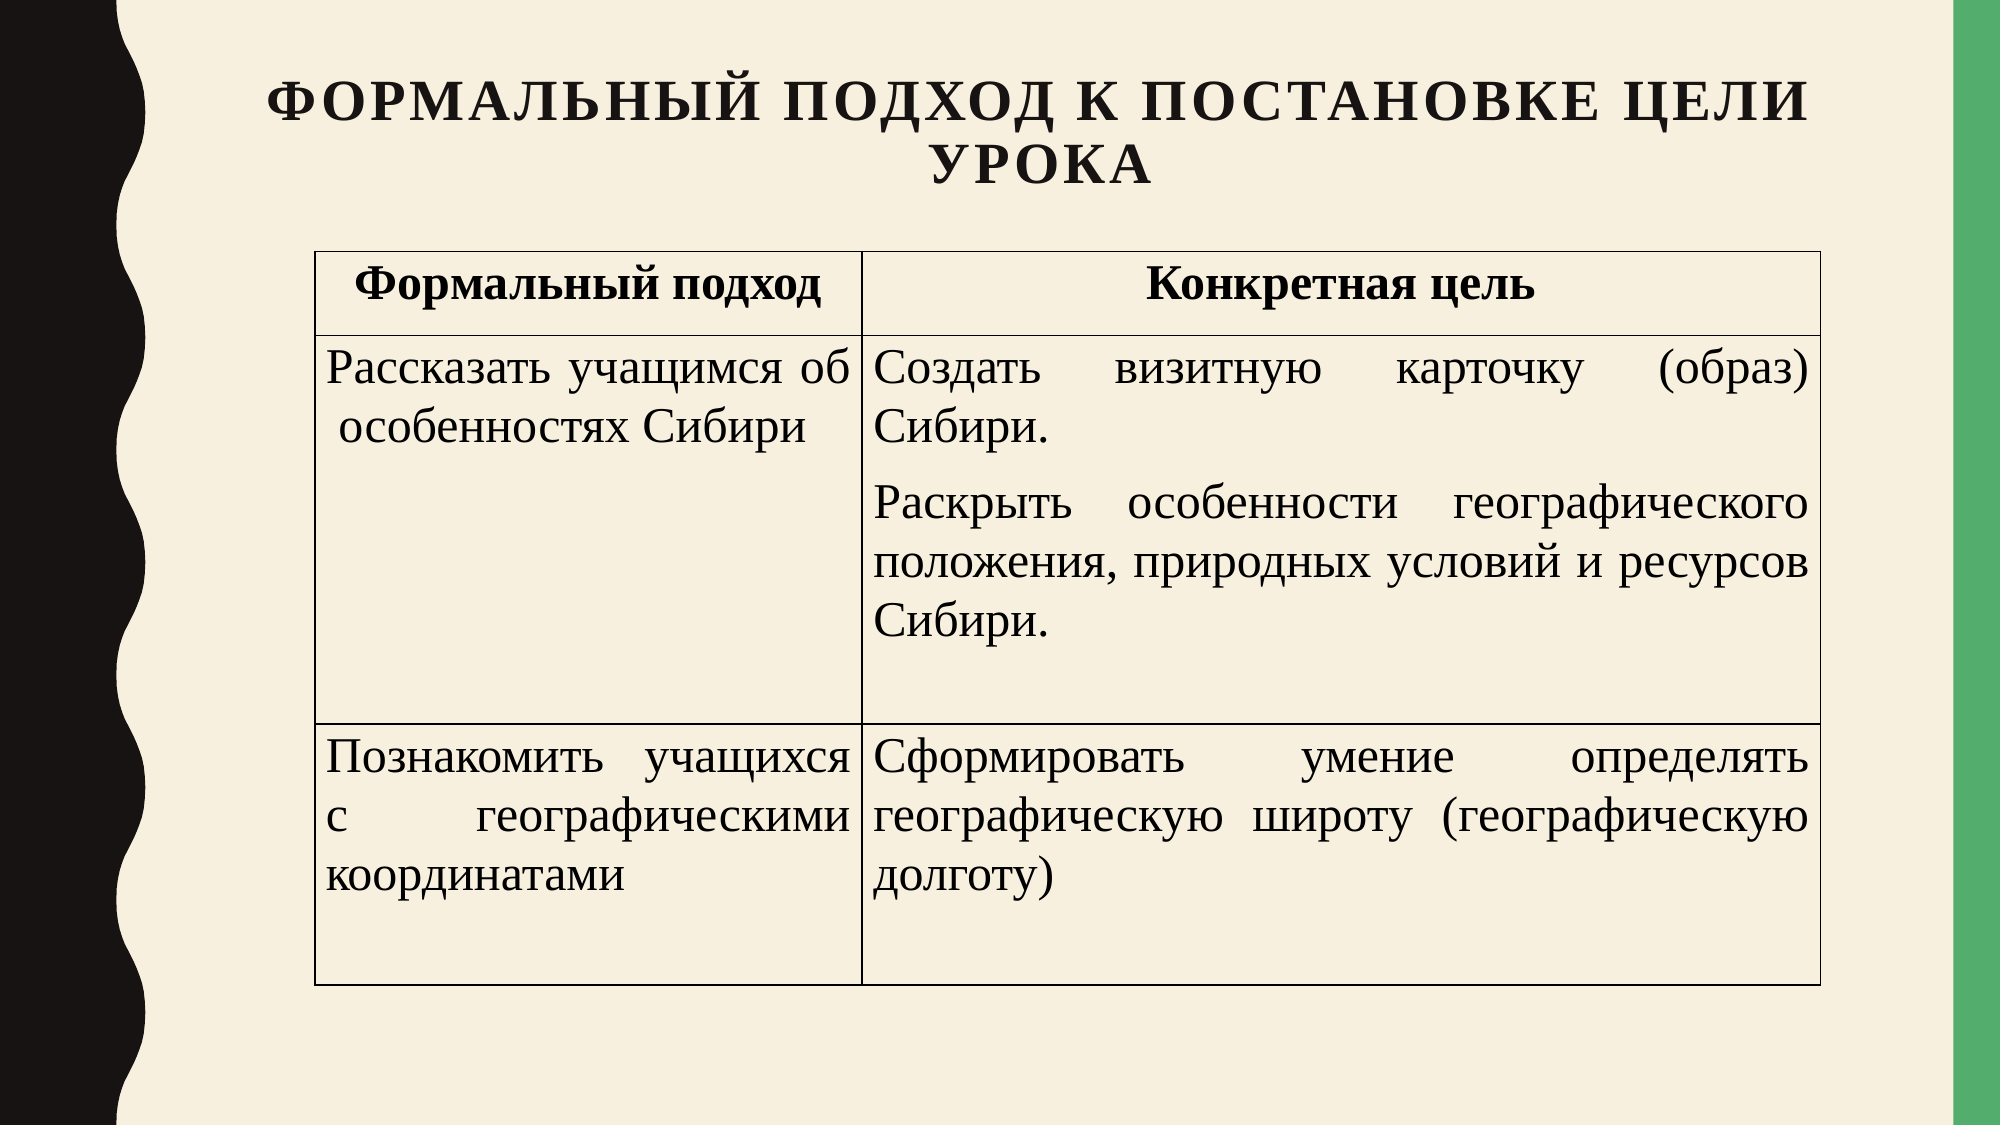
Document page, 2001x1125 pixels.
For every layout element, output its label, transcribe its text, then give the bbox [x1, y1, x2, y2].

title формальный подход к постановке цели урока [205, 62, 1875, 227]
table_cell Сформировать умение определять географическую широту (географическую долготу) [863, 725, 1820, 984]
table_header Формальный подход [316, 252, 861, 335]
table_cell Рассказать учащимся об особенностях Сибири [316, 336, 861, 723]
table_cell Познакомить учащихся с географическими координатами [316, 725, 861, 984]
table_header Конкретная цель [863, 252, 1820, 335]
table_cell Создать визитную карточку (образ) Сибири. Раскрыть особенности географического положения, природных условий и ресурсов Сибири. [863, 336, 1820, 723]
